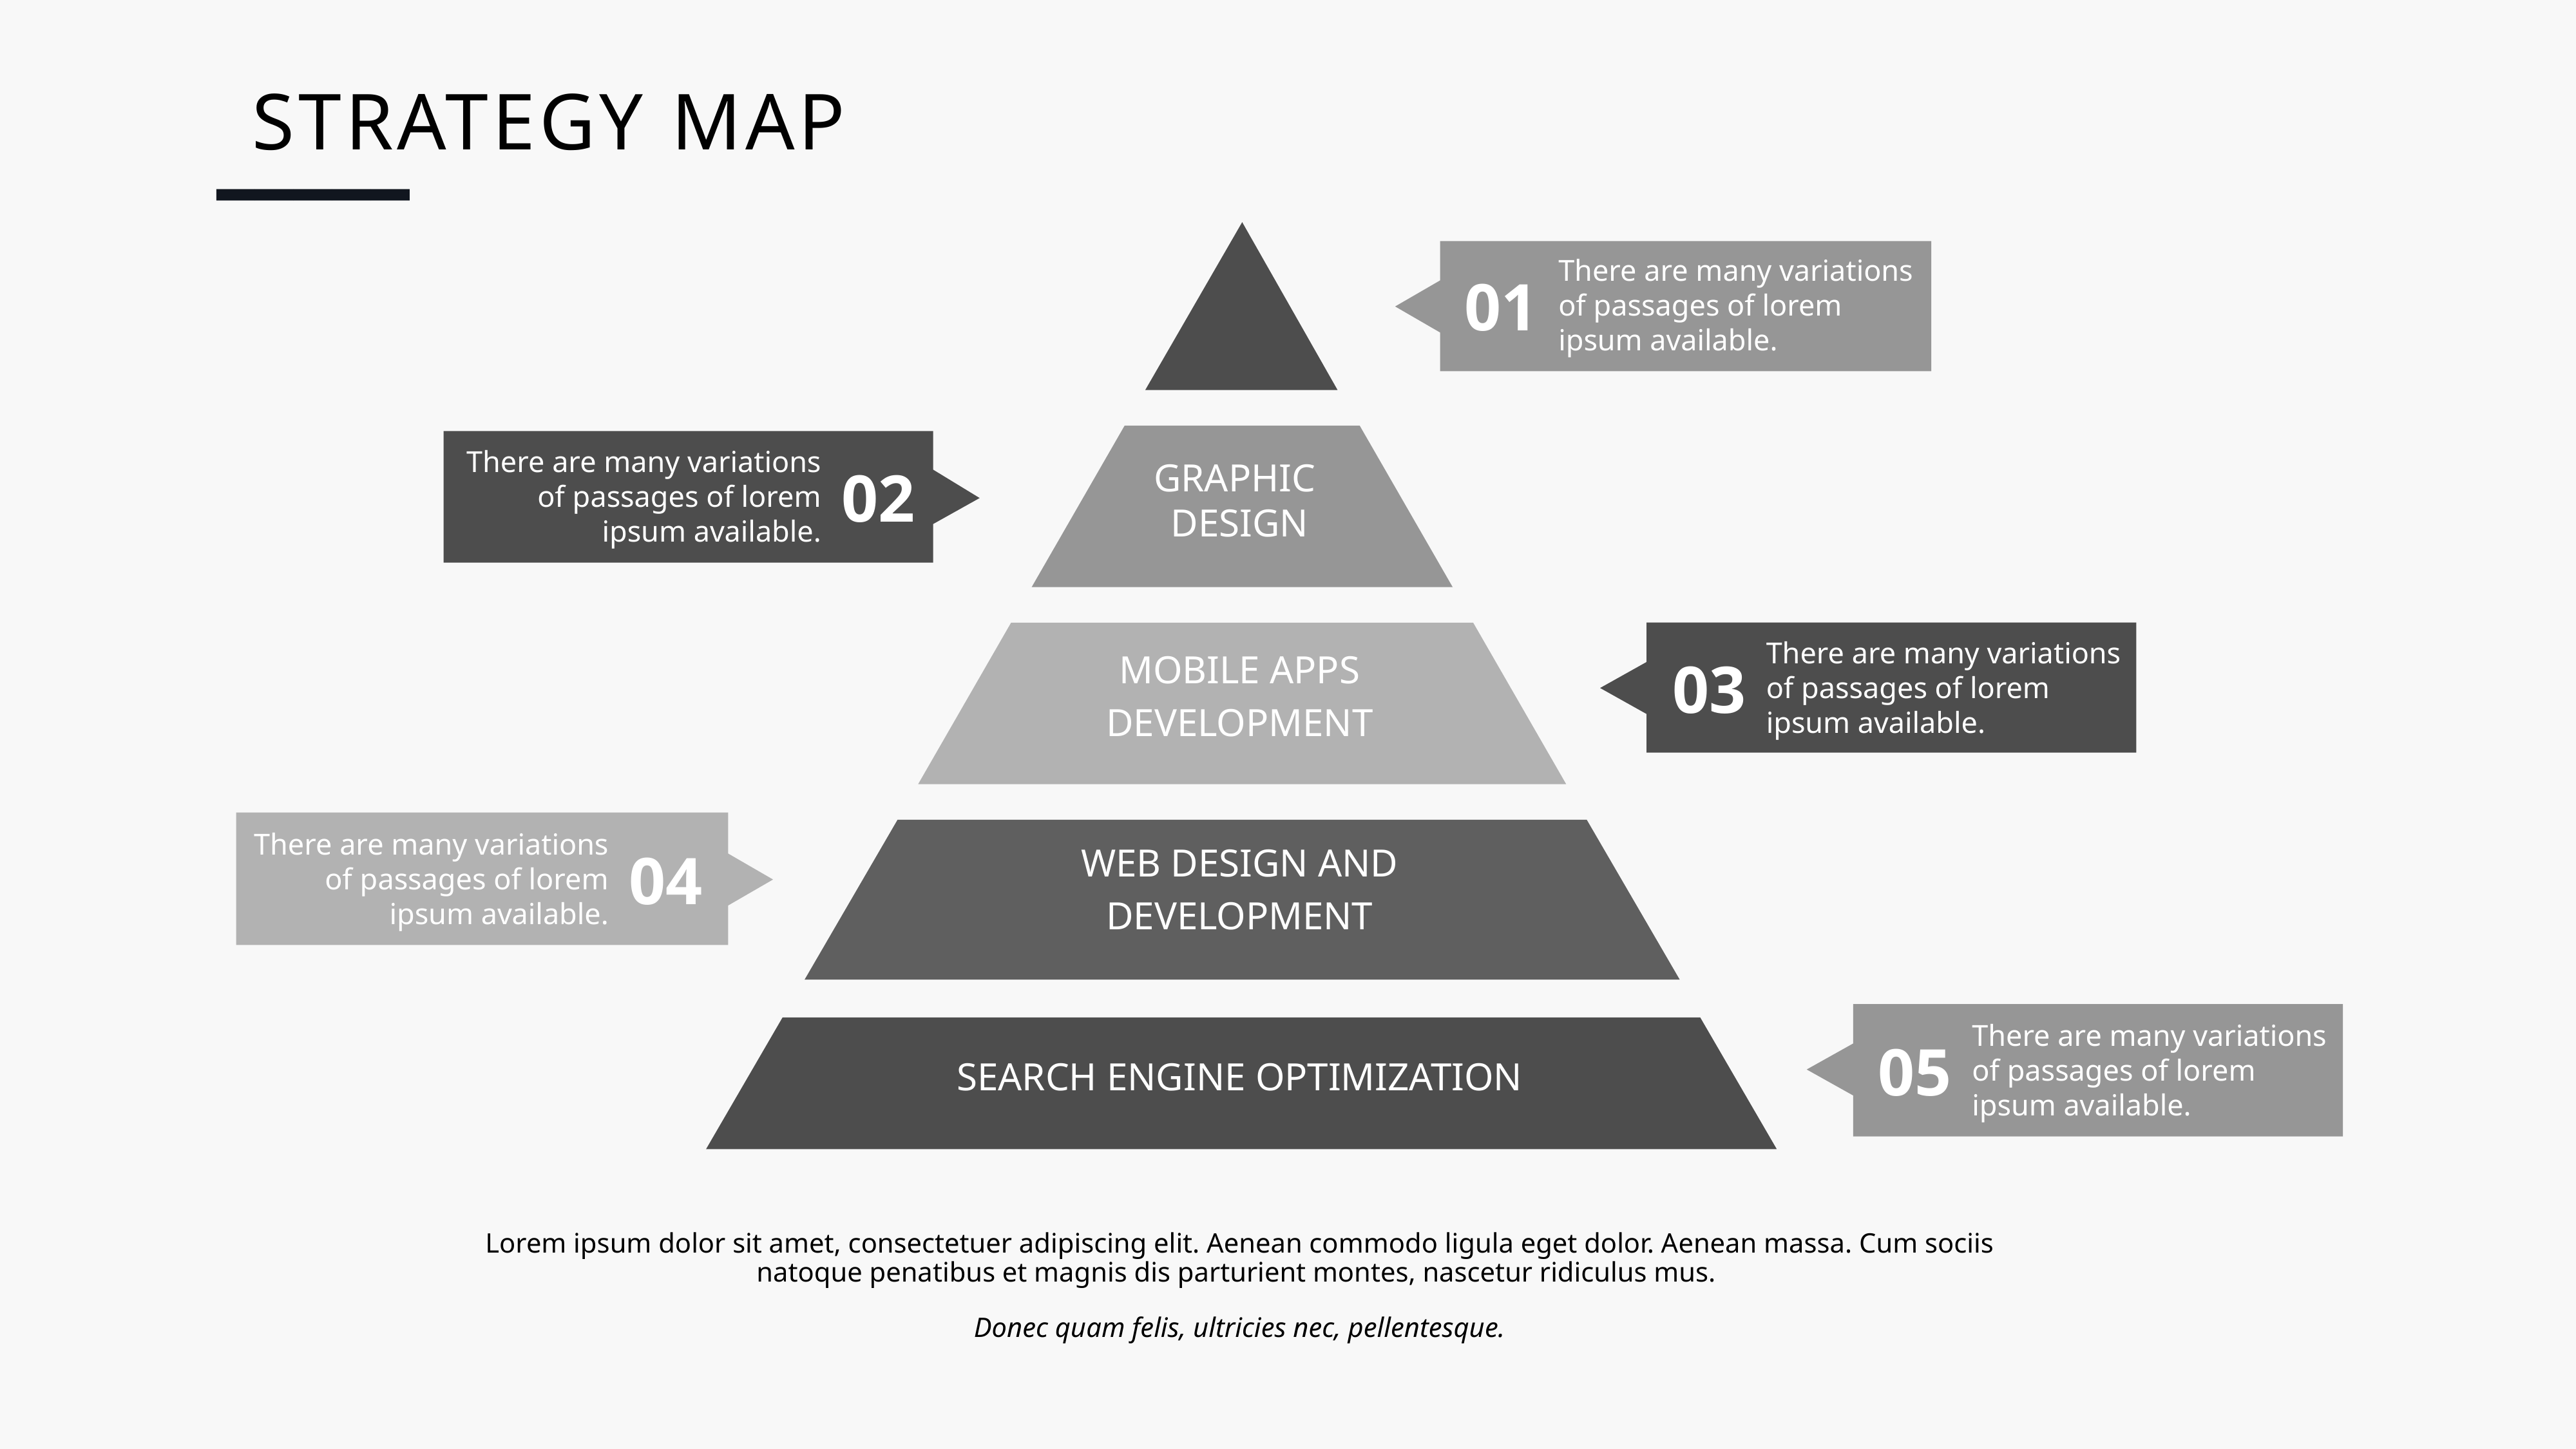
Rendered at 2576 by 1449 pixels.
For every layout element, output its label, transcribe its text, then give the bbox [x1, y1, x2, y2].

text_box 05 [1837, 1031, 1952, 1109]
text_box [443, 431, 980, 563]
text_box [805, 819, 1680, 980]
text_box GRAPHIC DESIGN [1154, 453, 1326, 544]
text_box WEB DESIGN AND DEVELOPMENT [1080, 839, 1398, 938]
text_box There are many variations of passages of lorem ipsum available. [453, 443, 821, 548]
text_box MOBILE APPS DEVELOPMENT [1106, 646, 1373, 744]
text_box [1440, 241, 1932, 372]
text_box There are many variations of passages of lorem ipsum available. [241, 826, 609, 931]
text_box [1600, 671, 1630, 705]
text_box [1806, 1052, 1837, 1086]
text_box 03 [1630, 649, 1746, 726]
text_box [216, 189, 410, 201]
text_box [236, 812, 774, 945]
text_box Lorem ipsum dolor sit amet, consectetuer adipiscing elit. Aenean commodo ligula eget dolor. Aenean massa. Cum sociis natoque penatibus et magnis dis parturient montes, nascetur ridiculus mus. Donec quam felis, ultricies nec, pellentesque. [441, 1224, 2038, 1370]
text_box SEARCH ENGINE OPTIMIZATION [957, 1053, 1523, 1099]
text_box There are many variations of passages of lorem ipsum available. [1558, 252, 1926, 357]
text_box [706, 1017, 1777, 1150]
text_box There are many variations of passages of lorem ipsum available. [1766, 634, 2133, 739]
text_box 02 [821, 457, 915, 535]
text_box There are many variations of passages of lorem ipsum available. [1972, 1017, 2340, 1122]
text_box [1145, 222, 1338, 390]
text_box 04 [609, 840, 703, 918]
text_box STRATEGY MAP [242, 67, 856, 170]
text_box [1031, 425, 1453, 587]
text_box 01 [1423, 266, 1539, 344]
text_box [1395, 290, 1423, 323]
text_box [1646, 622, 2137, 753]
text_box [918, 622, 1567, 784]
text_box [1853, 1004, 2343, 1137]
